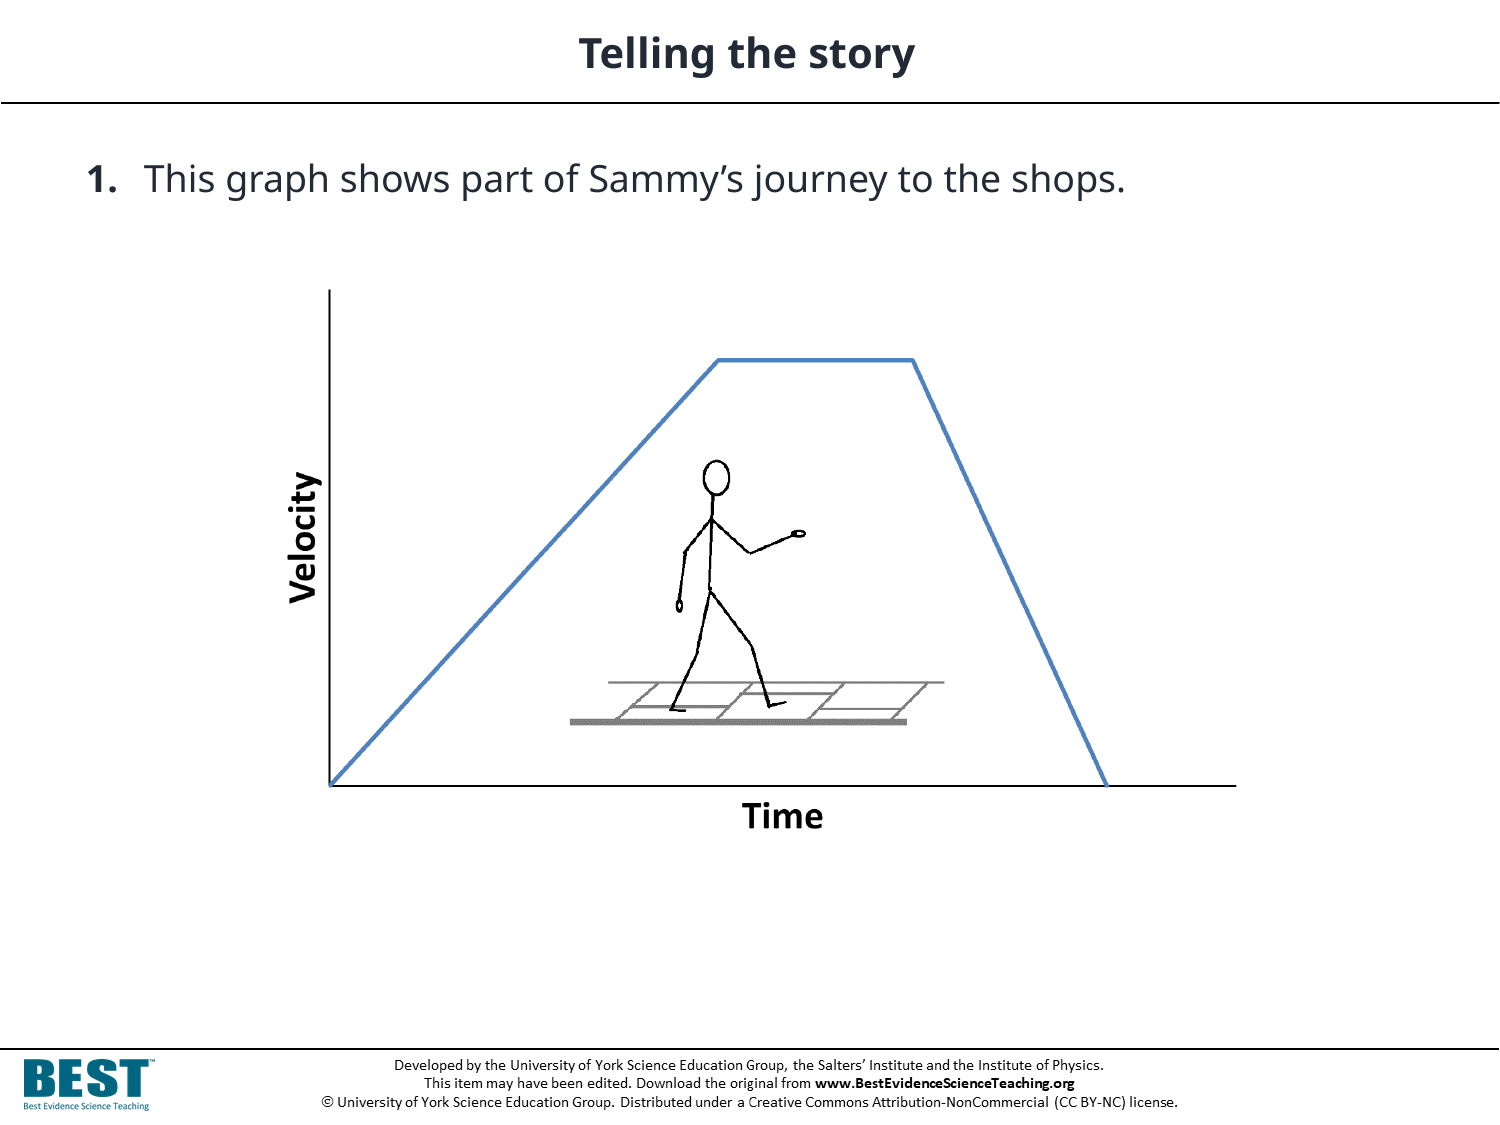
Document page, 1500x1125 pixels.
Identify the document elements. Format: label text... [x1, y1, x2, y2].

text_box Telling the story [23, 4, 1471, 99]
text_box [252, 269, 1248, 856]
picture [0, 102, 1500, 1121]
